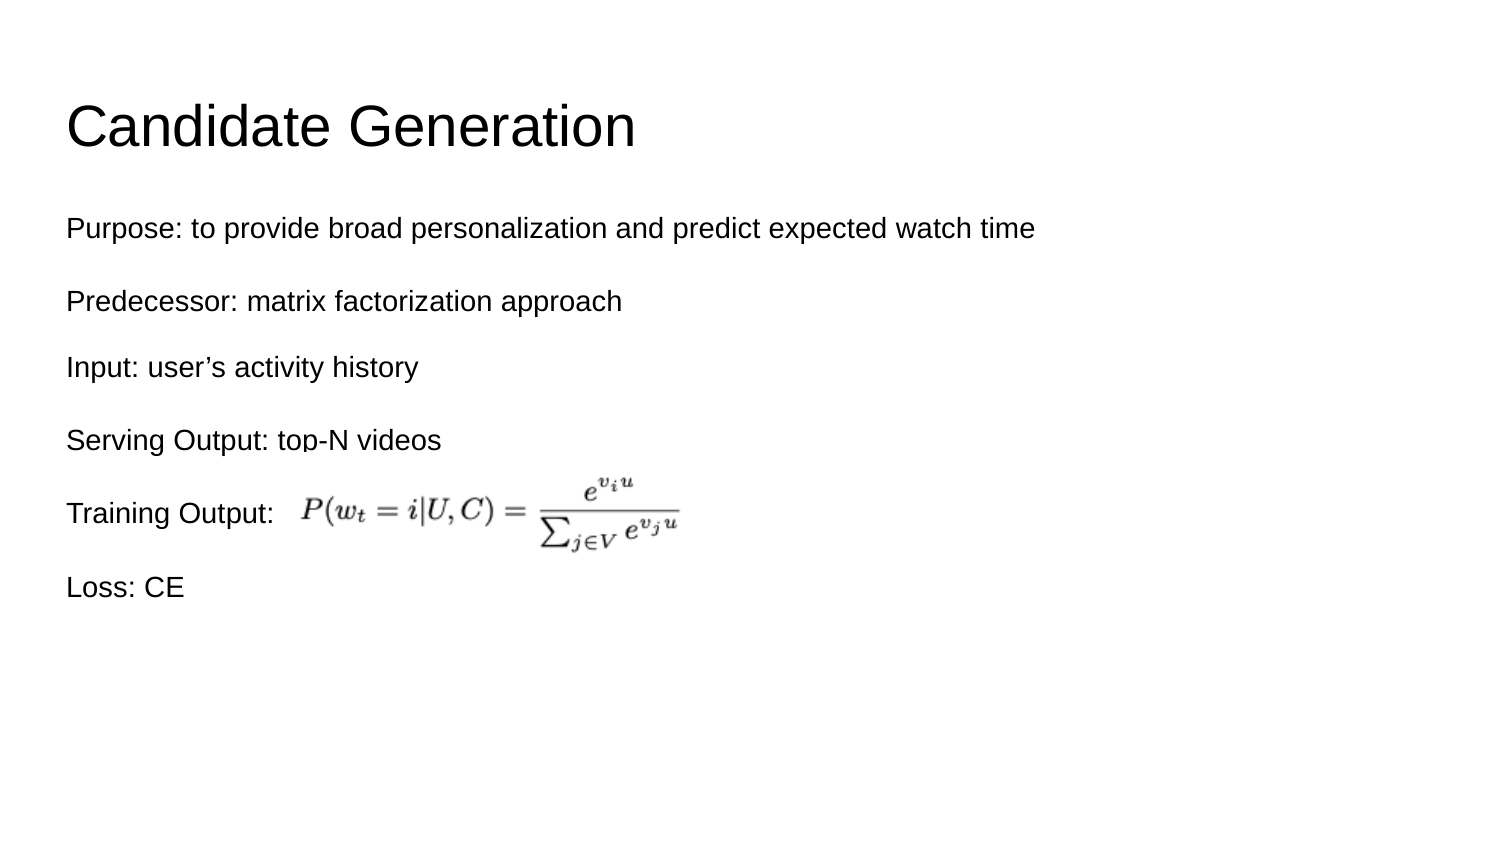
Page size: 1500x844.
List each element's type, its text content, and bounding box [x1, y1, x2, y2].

picture [287, 452, 697, 565]
list Purpose: to provide broad personalization and predict expected watch time Predecessor: matrix factorization approach Input: user’s activity history Serving Output: top-N videos Training Output: Loss: CE [51, 189, 1449, 750]
title Candidate Generation [51, 72, 1449, 167]
